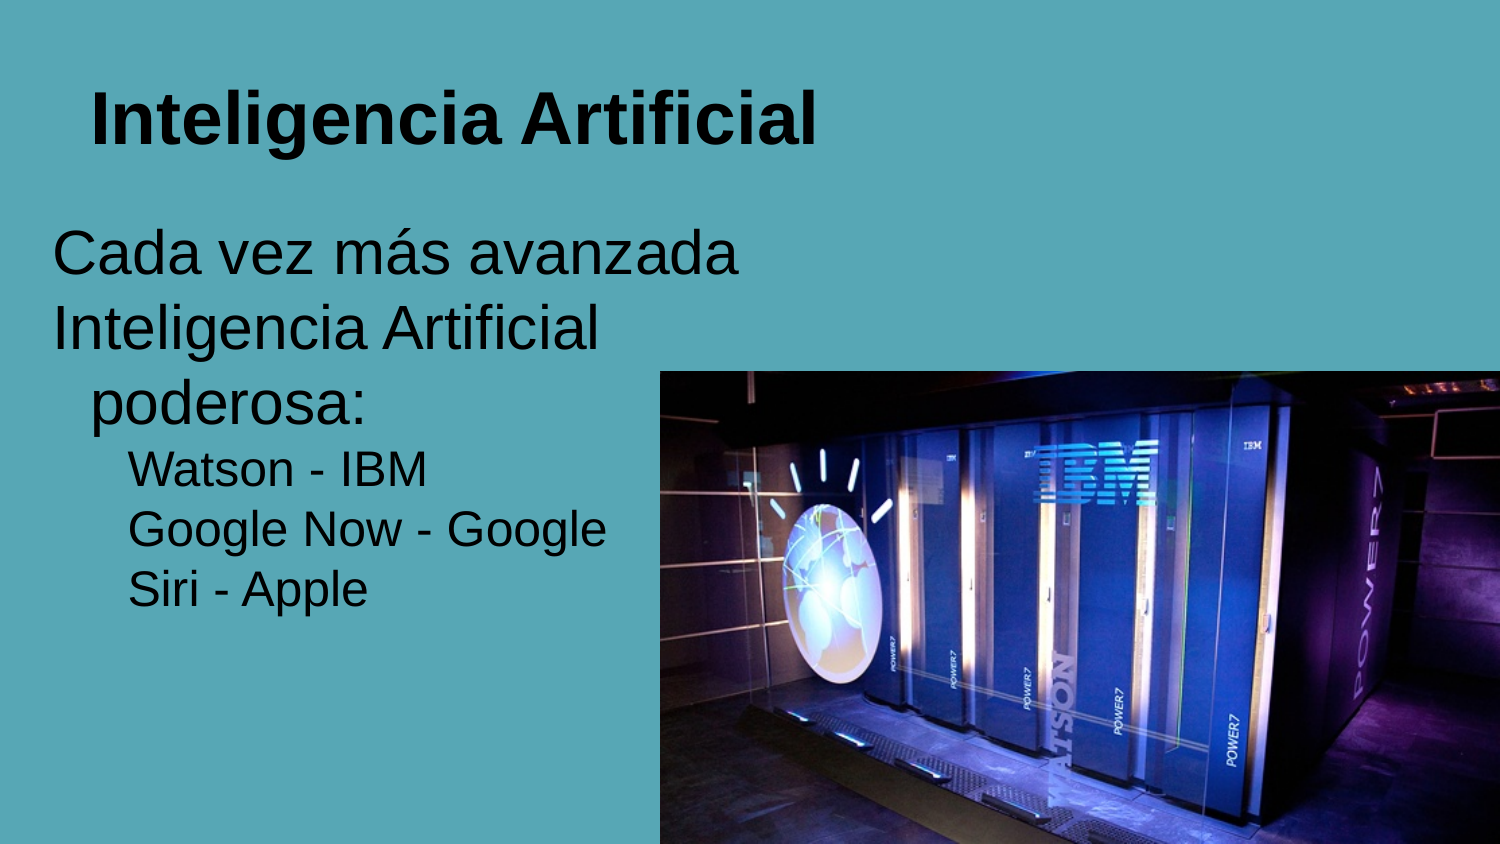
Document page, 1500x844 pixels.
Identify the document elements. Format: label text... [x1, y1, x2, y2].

picture [660, 371, 1500, 844]
list Cada vez más avanzada Inteligencia Artificial poderosa: Watson - IBM Google Now - Google Siri - Apple [0, 196, 893, 808]
title Inteligencia Artificial [75, 33, 1425, 175]
